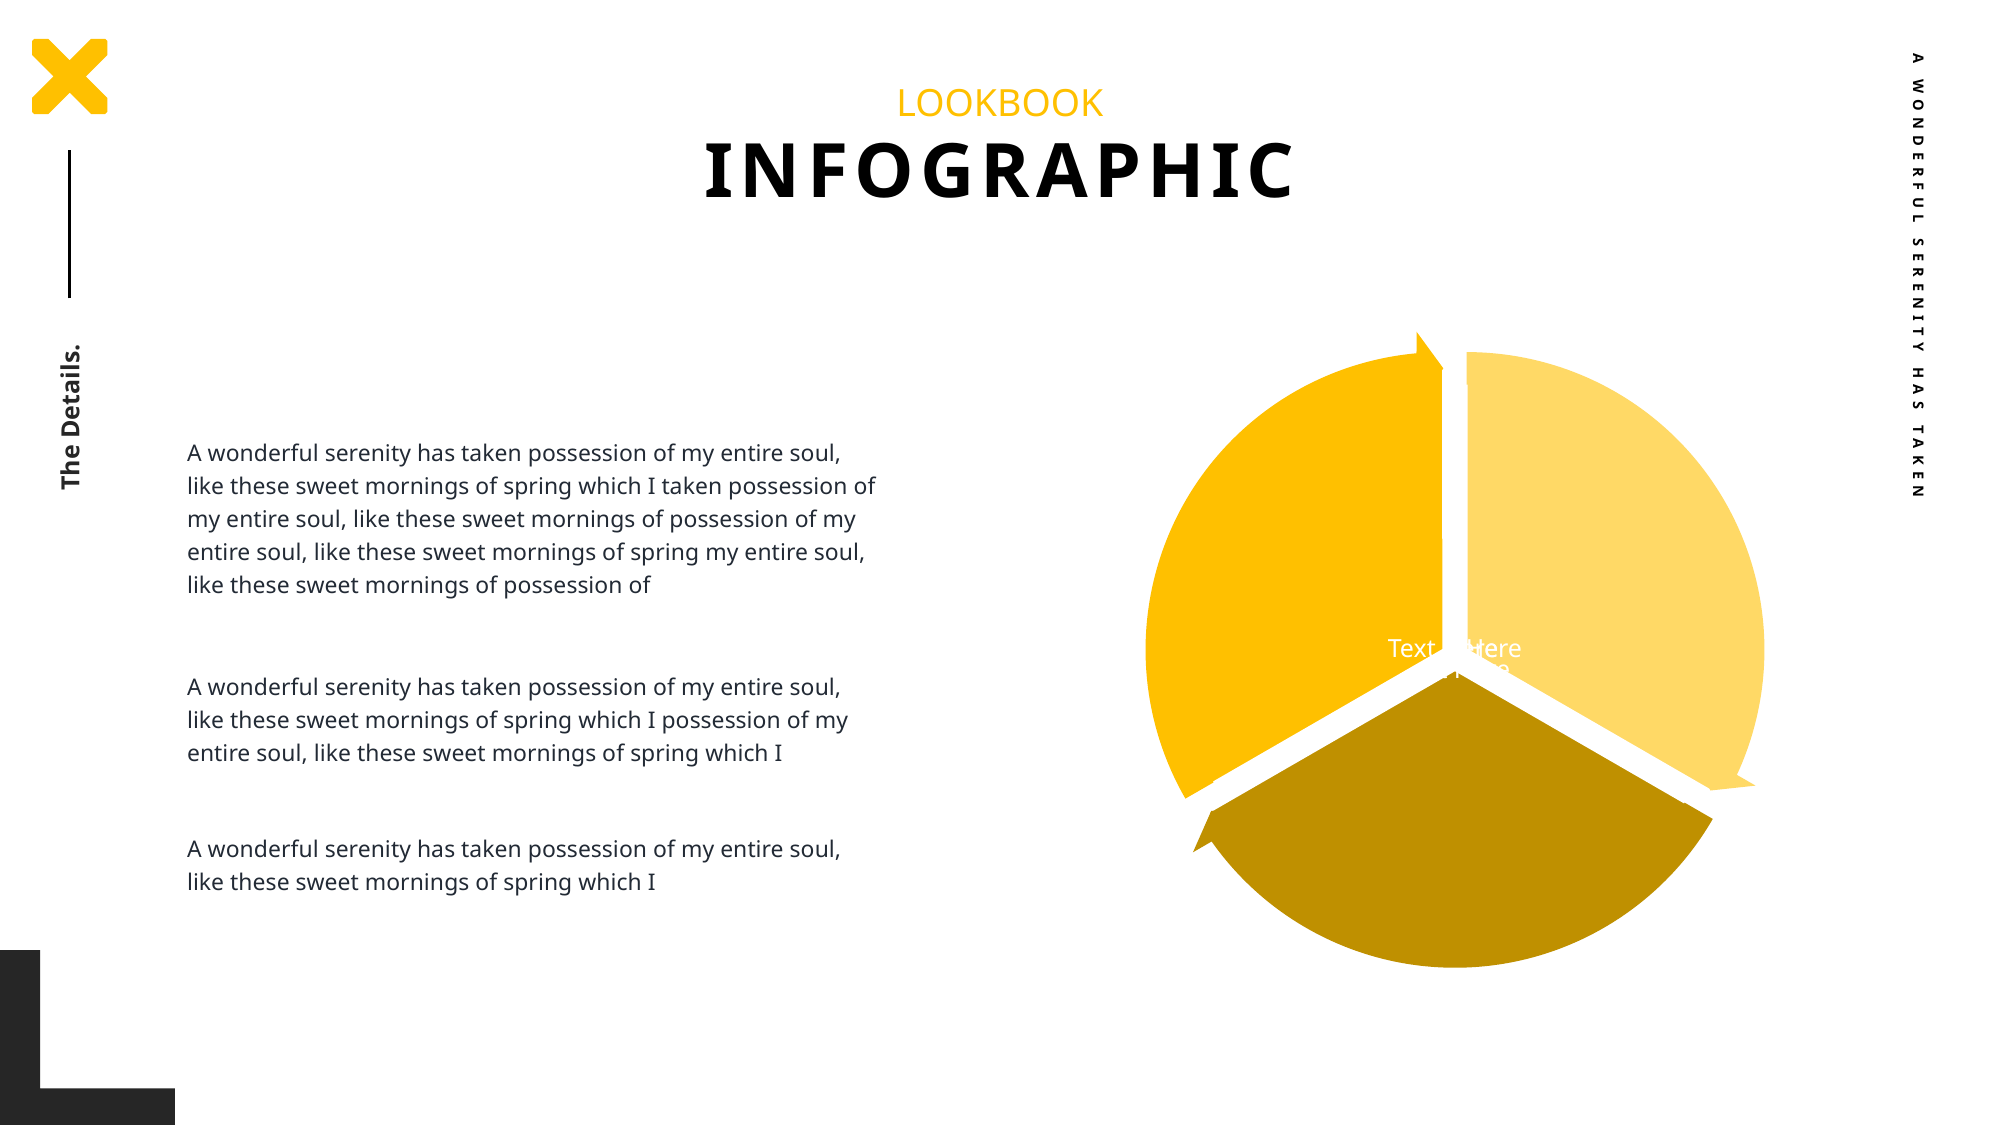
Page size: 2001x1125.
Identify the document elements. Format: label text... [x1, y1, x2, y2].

text_box A wonderful serenity has taken possession of my entire soul, like these sweet mornings of spring which I taken possession of my entire soul, like these sweet mornings of possession of my entire soul, like these sweet mornings of spring my entire soul, like these sweet mornings of possession of [172, 425, 894, 606]
text_box The Details. [47, 162, 92, 506]
text_box A wonderful serenity has taken possession of my entire soul, like these sweet mornings of spring which I possession of my entire soul, like these sweet mornings of spring which I [172, 659, 894, 774]
text_box A wonderful serenity has taken possession of my entire soul, like these sweet mornings of spring which I [172, 821, 894, 902]
text_box [31, 37, 109, 116]
text_box LOOKBOOK [881, 71, 1119, 115]
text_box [947, 321, 1963, 999]
text_box A WONDERFUL SERENITY HAS TAKEN [1902, 38, 1944, 321]
text_box [0, 949, 176, 1125]
text_box INFOGRAPHIC [487, 115, 1513, 220]
